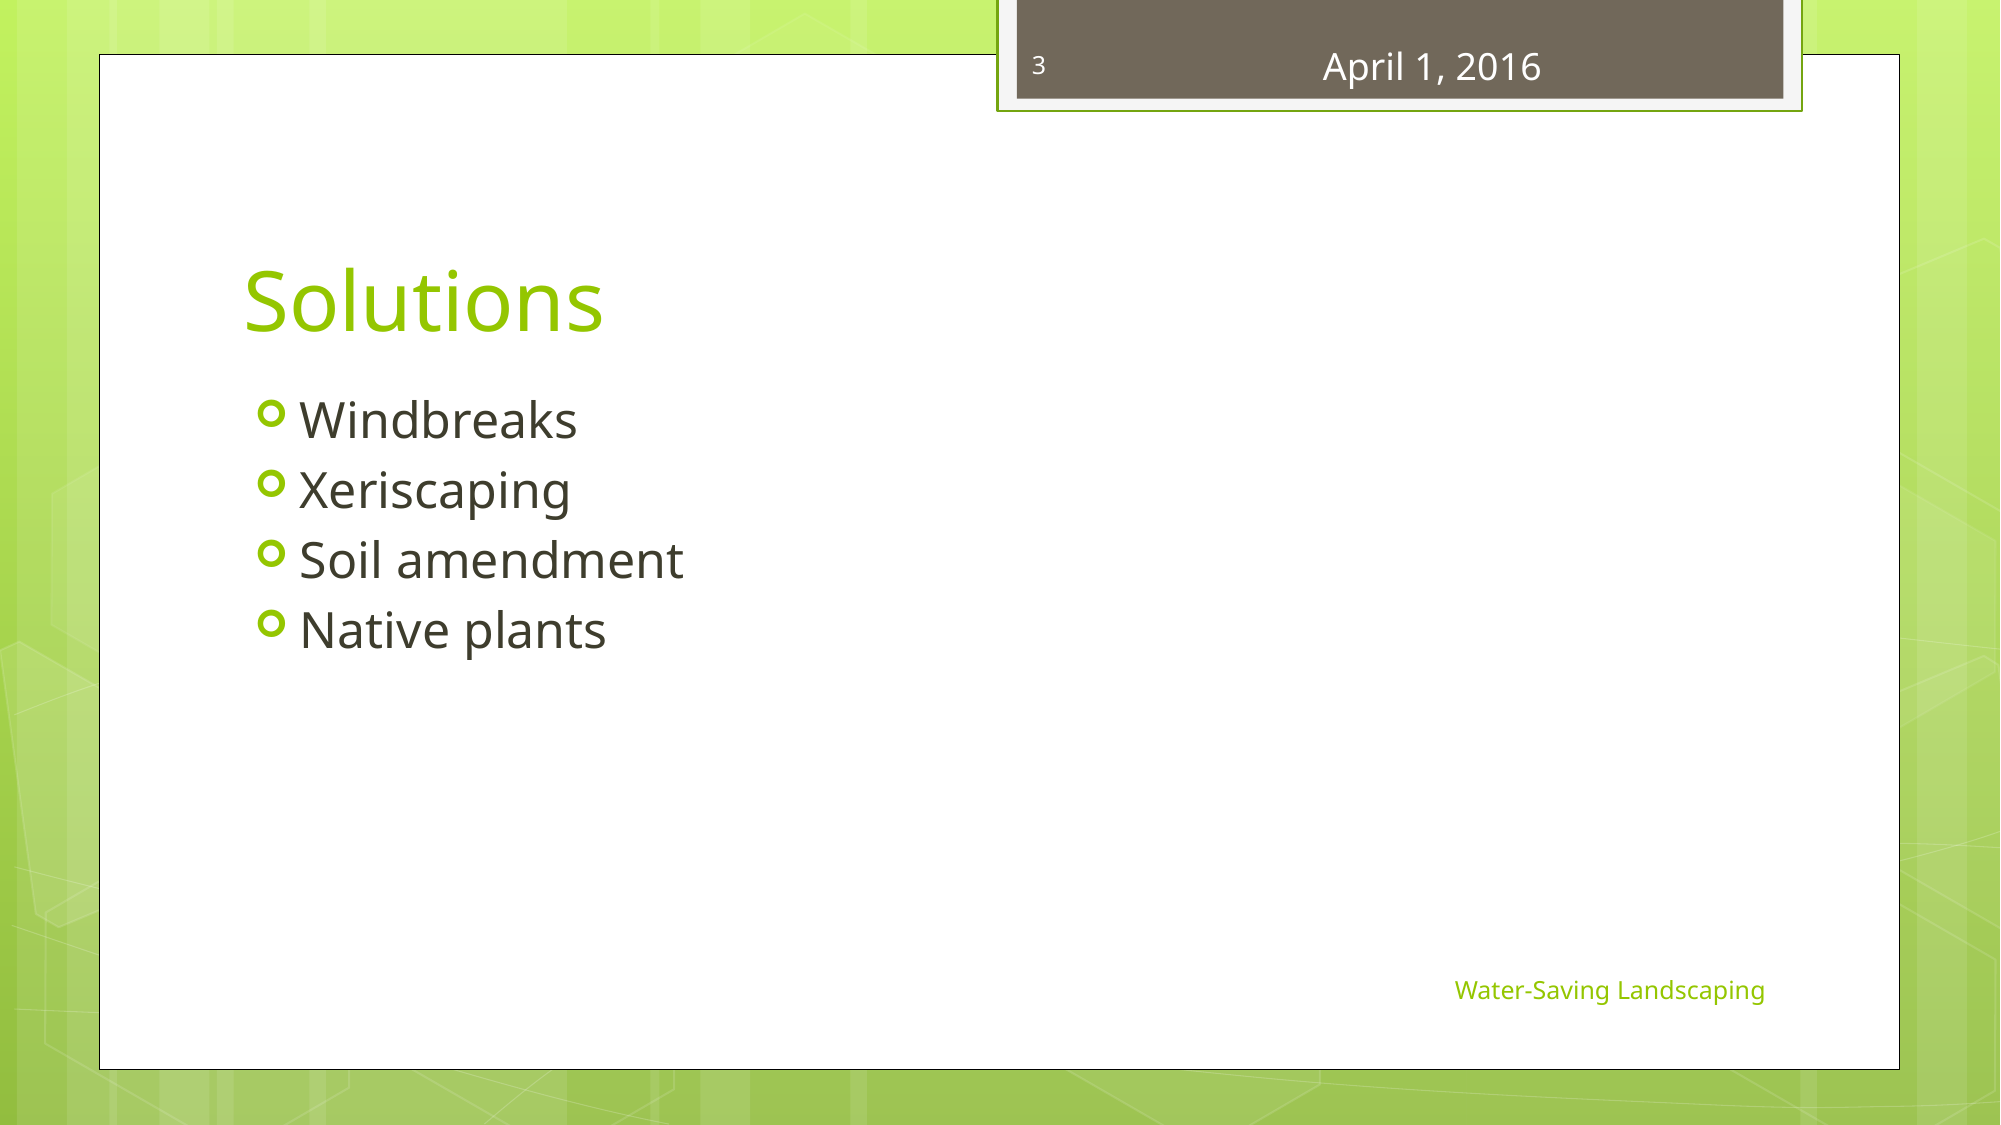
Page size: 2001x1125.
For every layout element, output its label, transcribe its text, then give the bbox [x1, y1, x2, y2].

list Windbreaks Xeriscaping Soil amendment Native plants [228, 381, 1711, 957]
footer Water-Saving Landscaping [1015, 960, 1782, 1020]
title Solutions [228, 168, 1765, 357]
slide_number 3 [1016, 36, 1309, 97]
